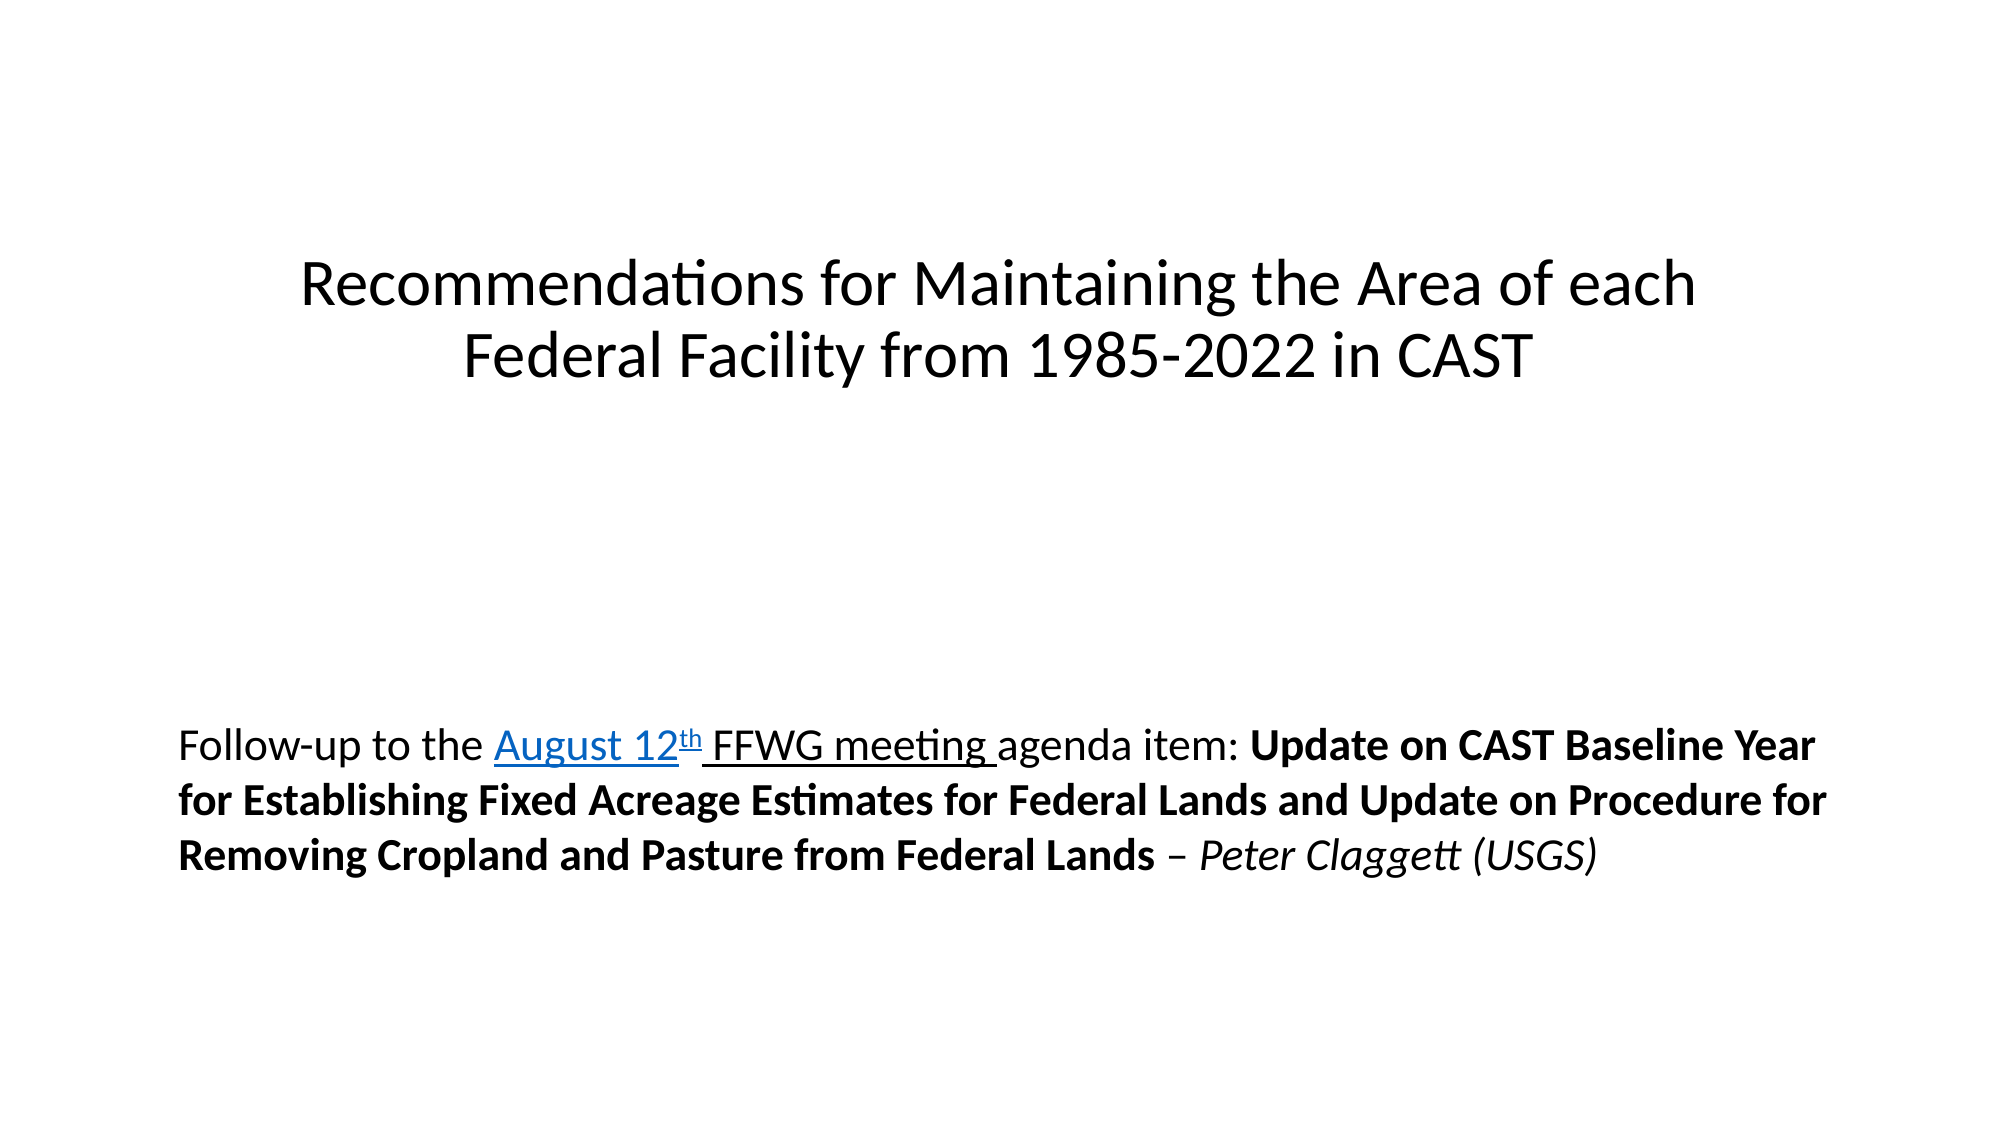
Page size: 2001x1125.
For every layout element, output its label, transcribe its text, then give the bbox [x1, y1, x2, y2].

text_box Follow-up to the August 12th FFWG meeting agenda item: Update on CAST Baseline Year for Establishing Fixed Acreage Estimates for Federal Lands and Update on Procedure for Removing Cropland and Pasture from Federal Lands – Peter Claggett (USGS) [163, 707, 1889, 888]
title Recommendations for Maintaining the Area of each Federal Facility from 1985-2022 in CAST [195, 190, 1804, 601]
